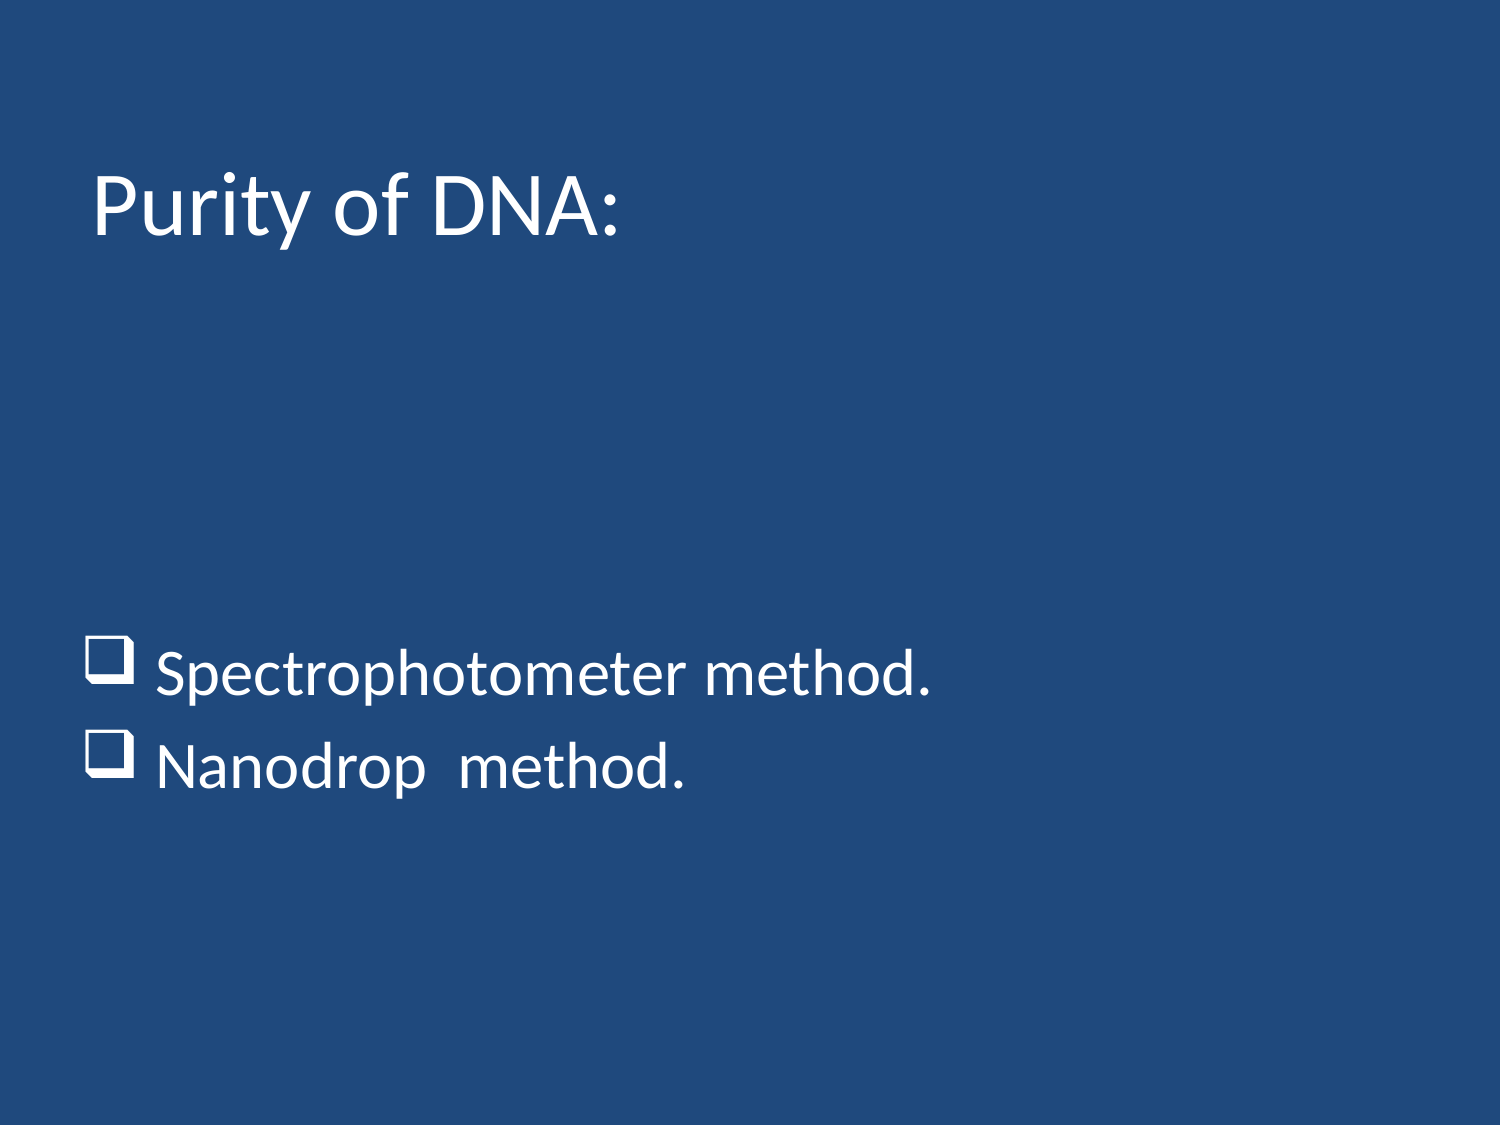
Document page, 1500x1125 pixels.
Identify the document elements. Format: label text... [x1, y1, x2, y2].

title Purity of DNA: [76, 78, 1352, 320]
subtitle Spectrophotometer method. Nanodrop method. [64, 621, 1115, 909]
